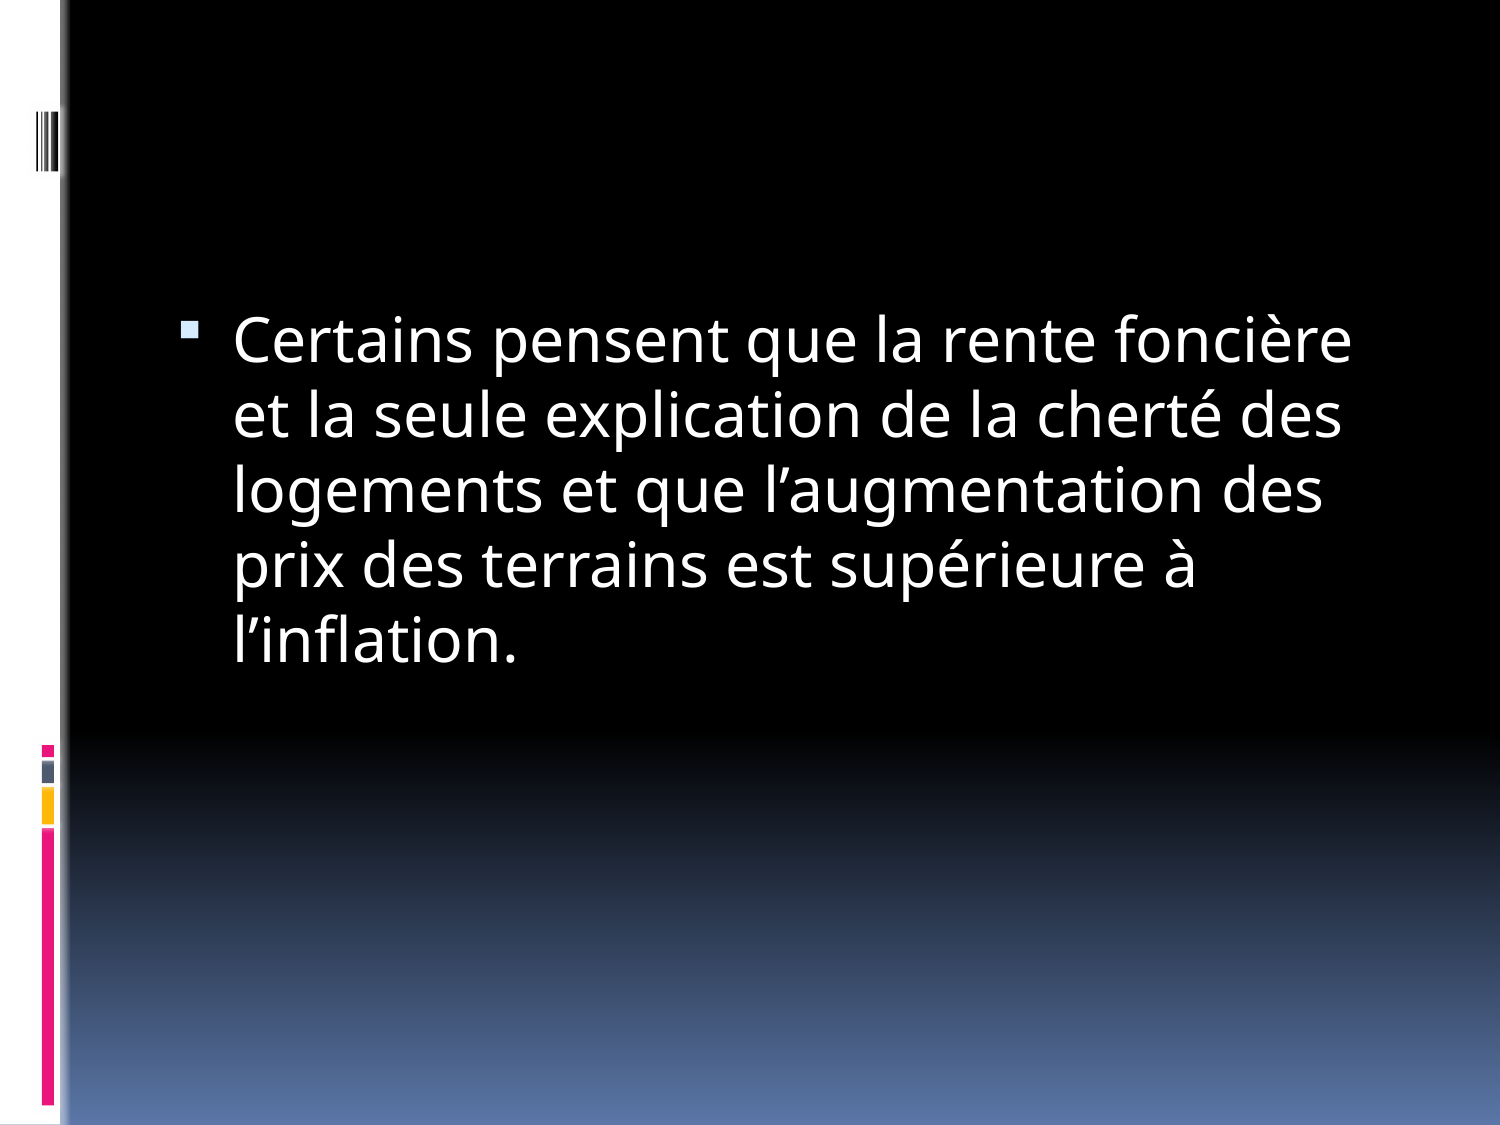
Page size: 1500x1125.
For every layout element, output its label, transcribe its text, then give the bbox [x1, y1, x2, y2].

list Certains pensent que la rente foncière et la seule explication de la cherté des logements et que l’augmentation des prix des terrains est supérieure à l’inflation. [150, 292, 1425, 1043]
